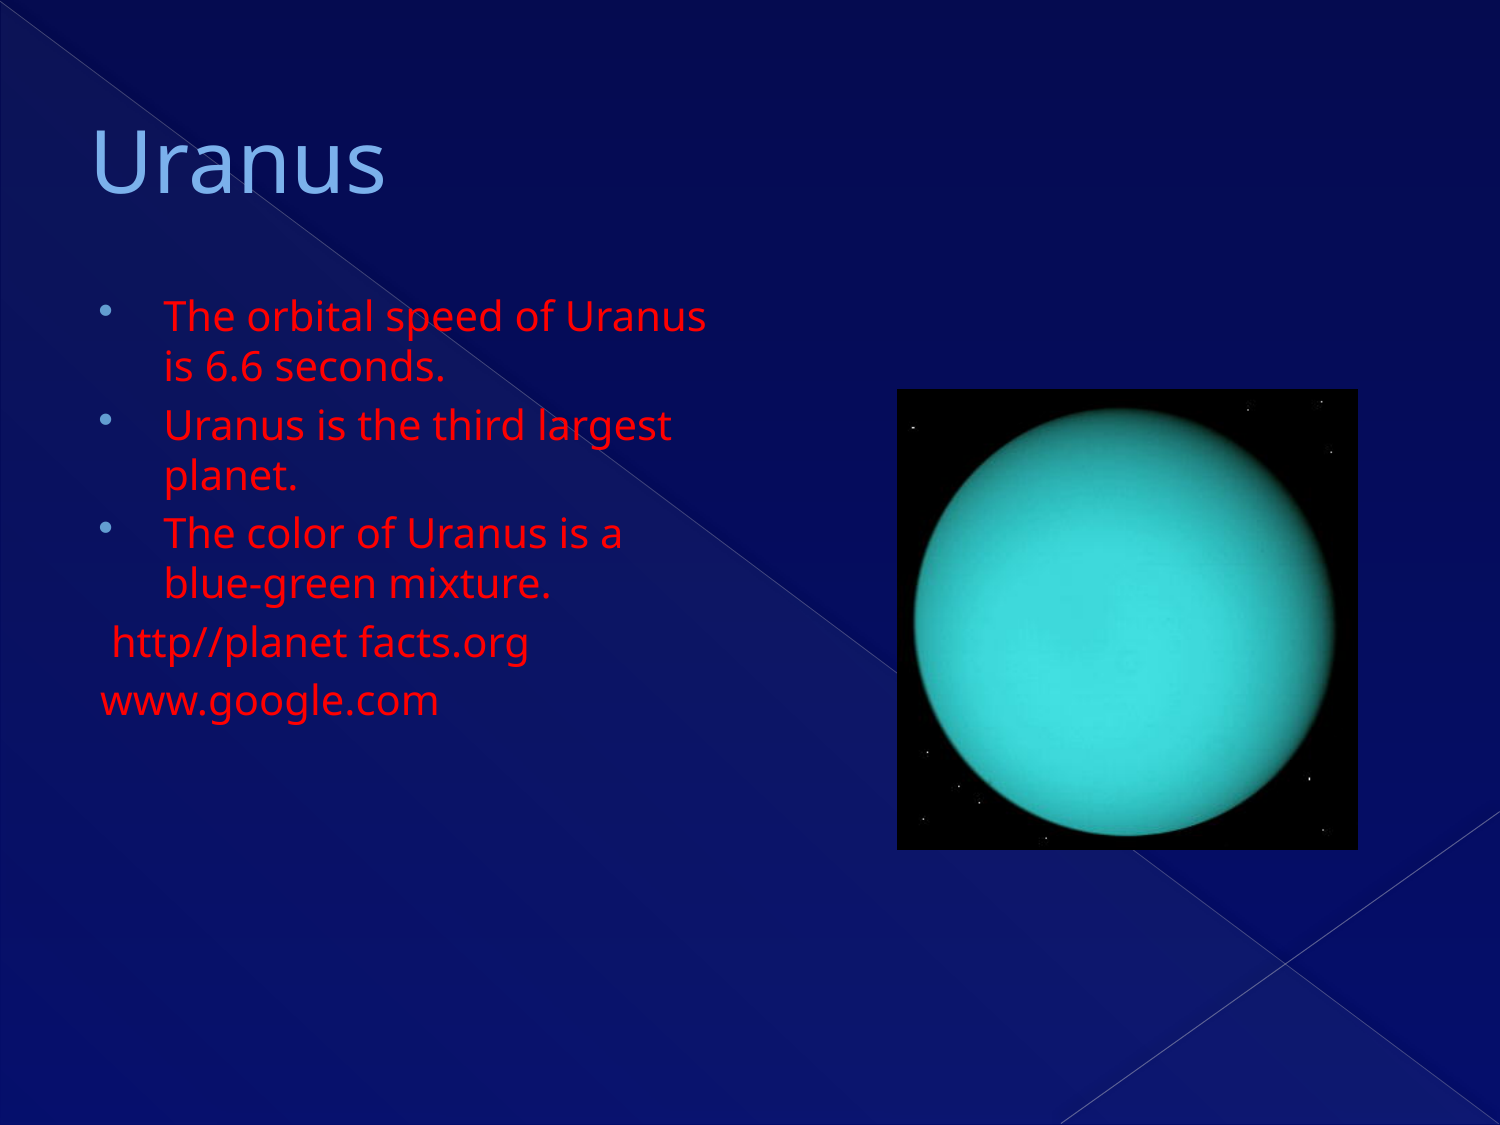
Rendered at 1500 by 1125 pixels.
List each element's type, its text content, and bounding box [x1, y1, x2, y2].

list The orbital speed of Uranus is 6.6 seconds. Uranus is the third largest planet. The color of Uranus is a blue-green mixture. http//planet facts.org www.google.com [75, 282, 738, 1025]
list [897, 389, 1358, 851]
title Uranus [75, 43, 1425, 274]
